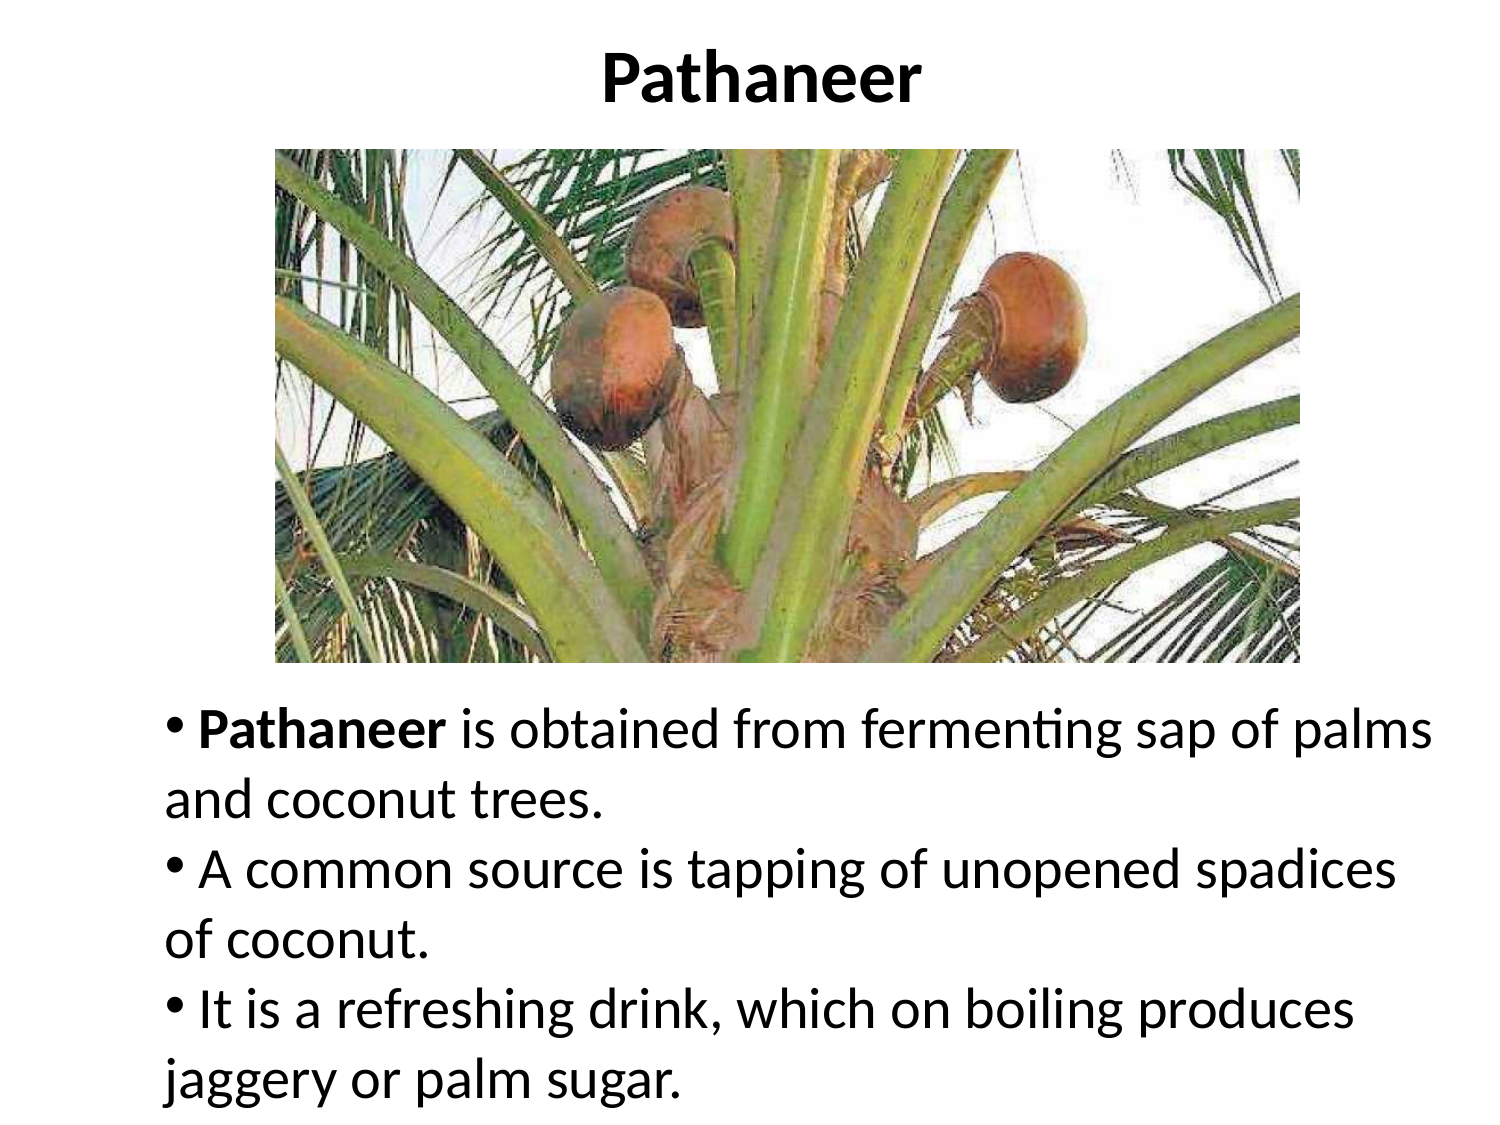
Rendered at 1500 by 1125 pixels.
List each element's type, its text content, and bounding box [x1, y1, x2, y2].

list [274, 149, 1301, 663]
text_box Pathaneer is obtained from fermenting sap of palms and coconut trees. A common source is tapping of unopened spadices of coconut. It is a refreshing drink, which on boiling produces jaggery or palm sugar. [150, 637, 1463, 1125]
title Pathaneer [87, 0, 1438, 125]
